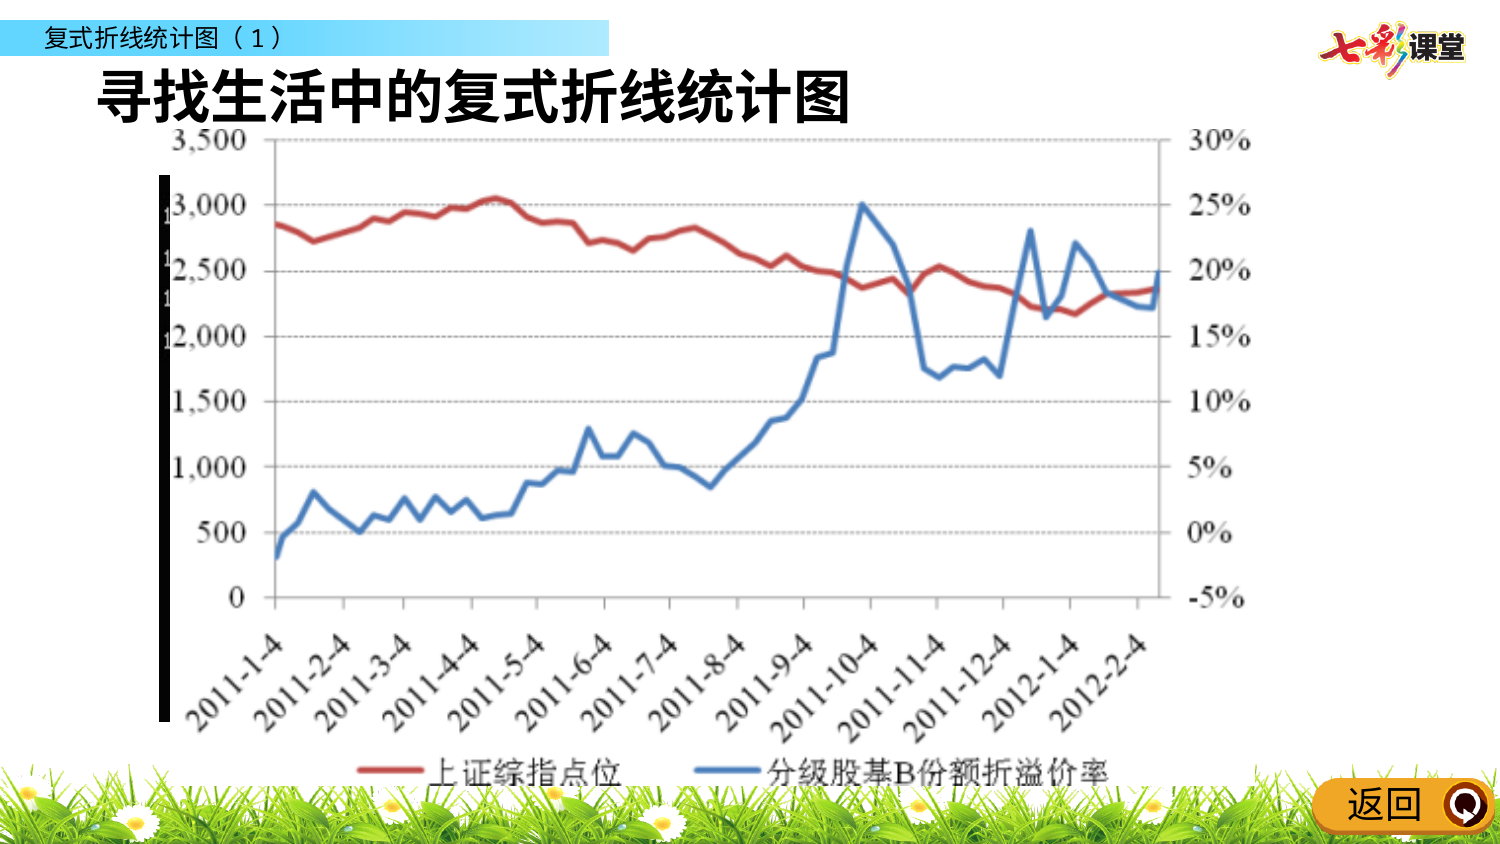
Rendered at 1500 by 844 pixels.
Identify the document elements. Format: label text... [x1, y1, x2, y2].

picture [0, 128, 1500, 844]
picture [1316, 20, 1468, 80]
text_box 寻找生活中的复式折线统计图 [79, 53, 867, 138]
